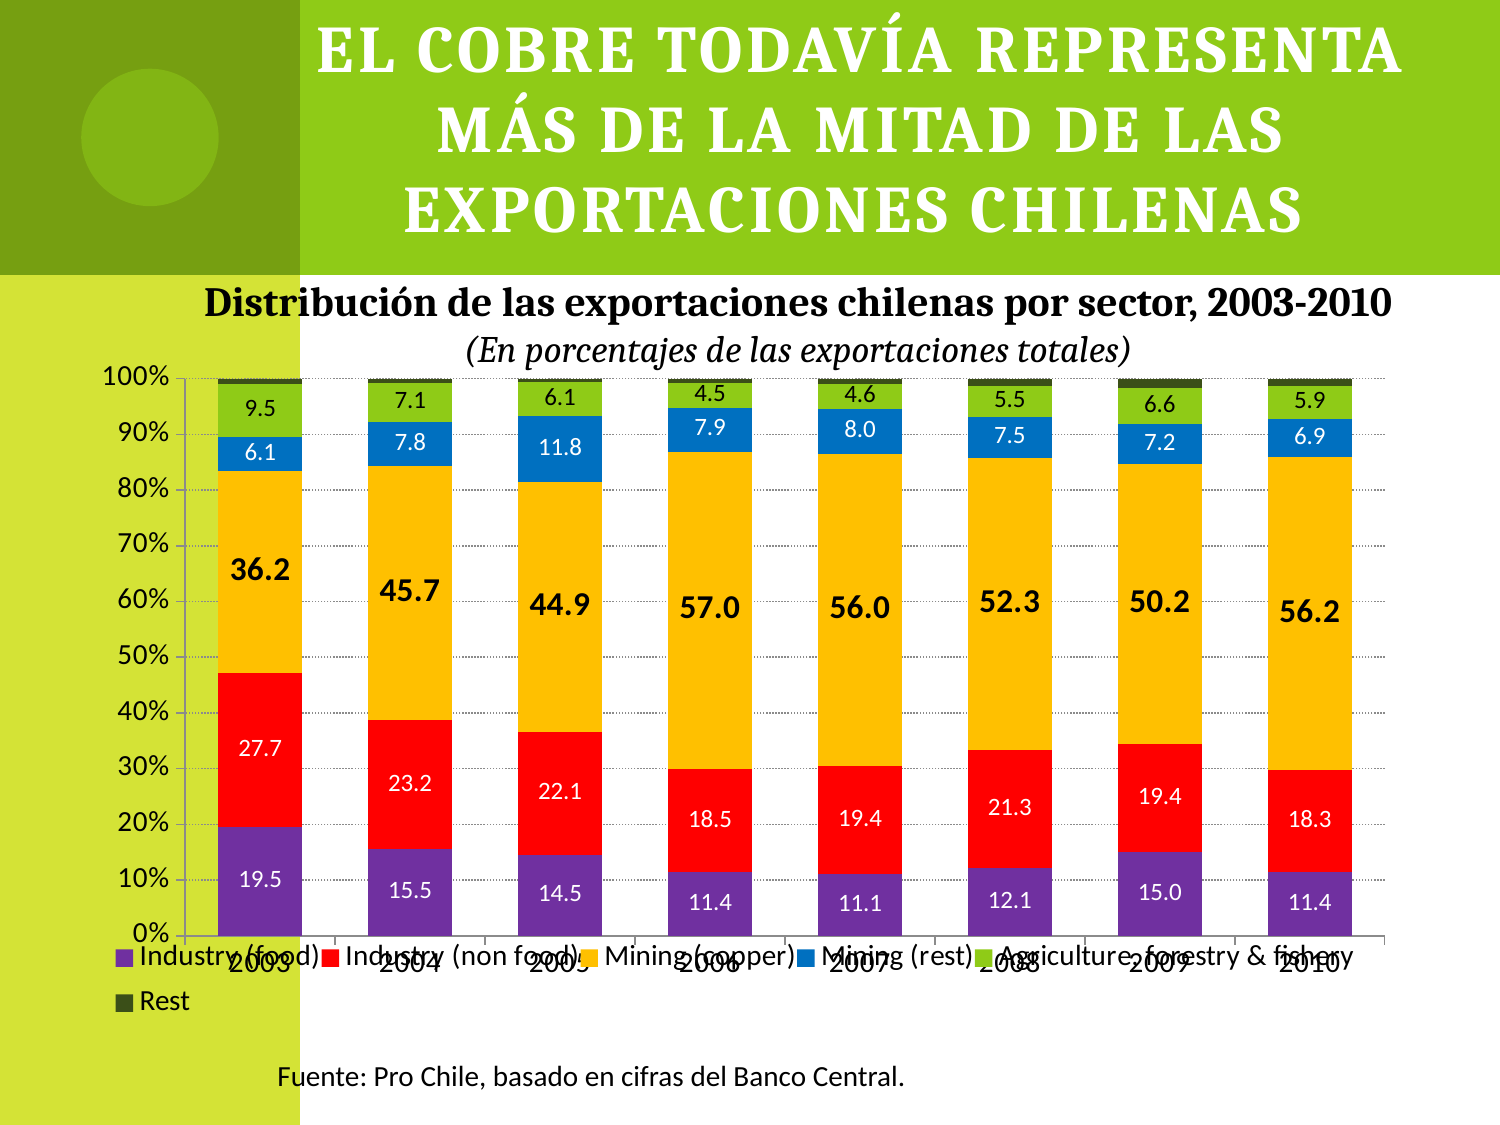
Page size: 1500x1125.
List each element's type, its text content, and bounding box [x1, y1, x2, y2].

text_box Distribución de las exportaciones chilenas por sector, 2003-2010 (En porcentajes de las exportaciones totales) [150, 267, 1447, 377]
title El cobre todavía representa más de la mitad de las exportaciones chilenas [289, 30, 1436, 220]
text_box Fuente: Pro Chile, basado en cifras del Banco Central. [262, 1056, 1406, 1100]
chart [74, 349, 1412, 1048]
